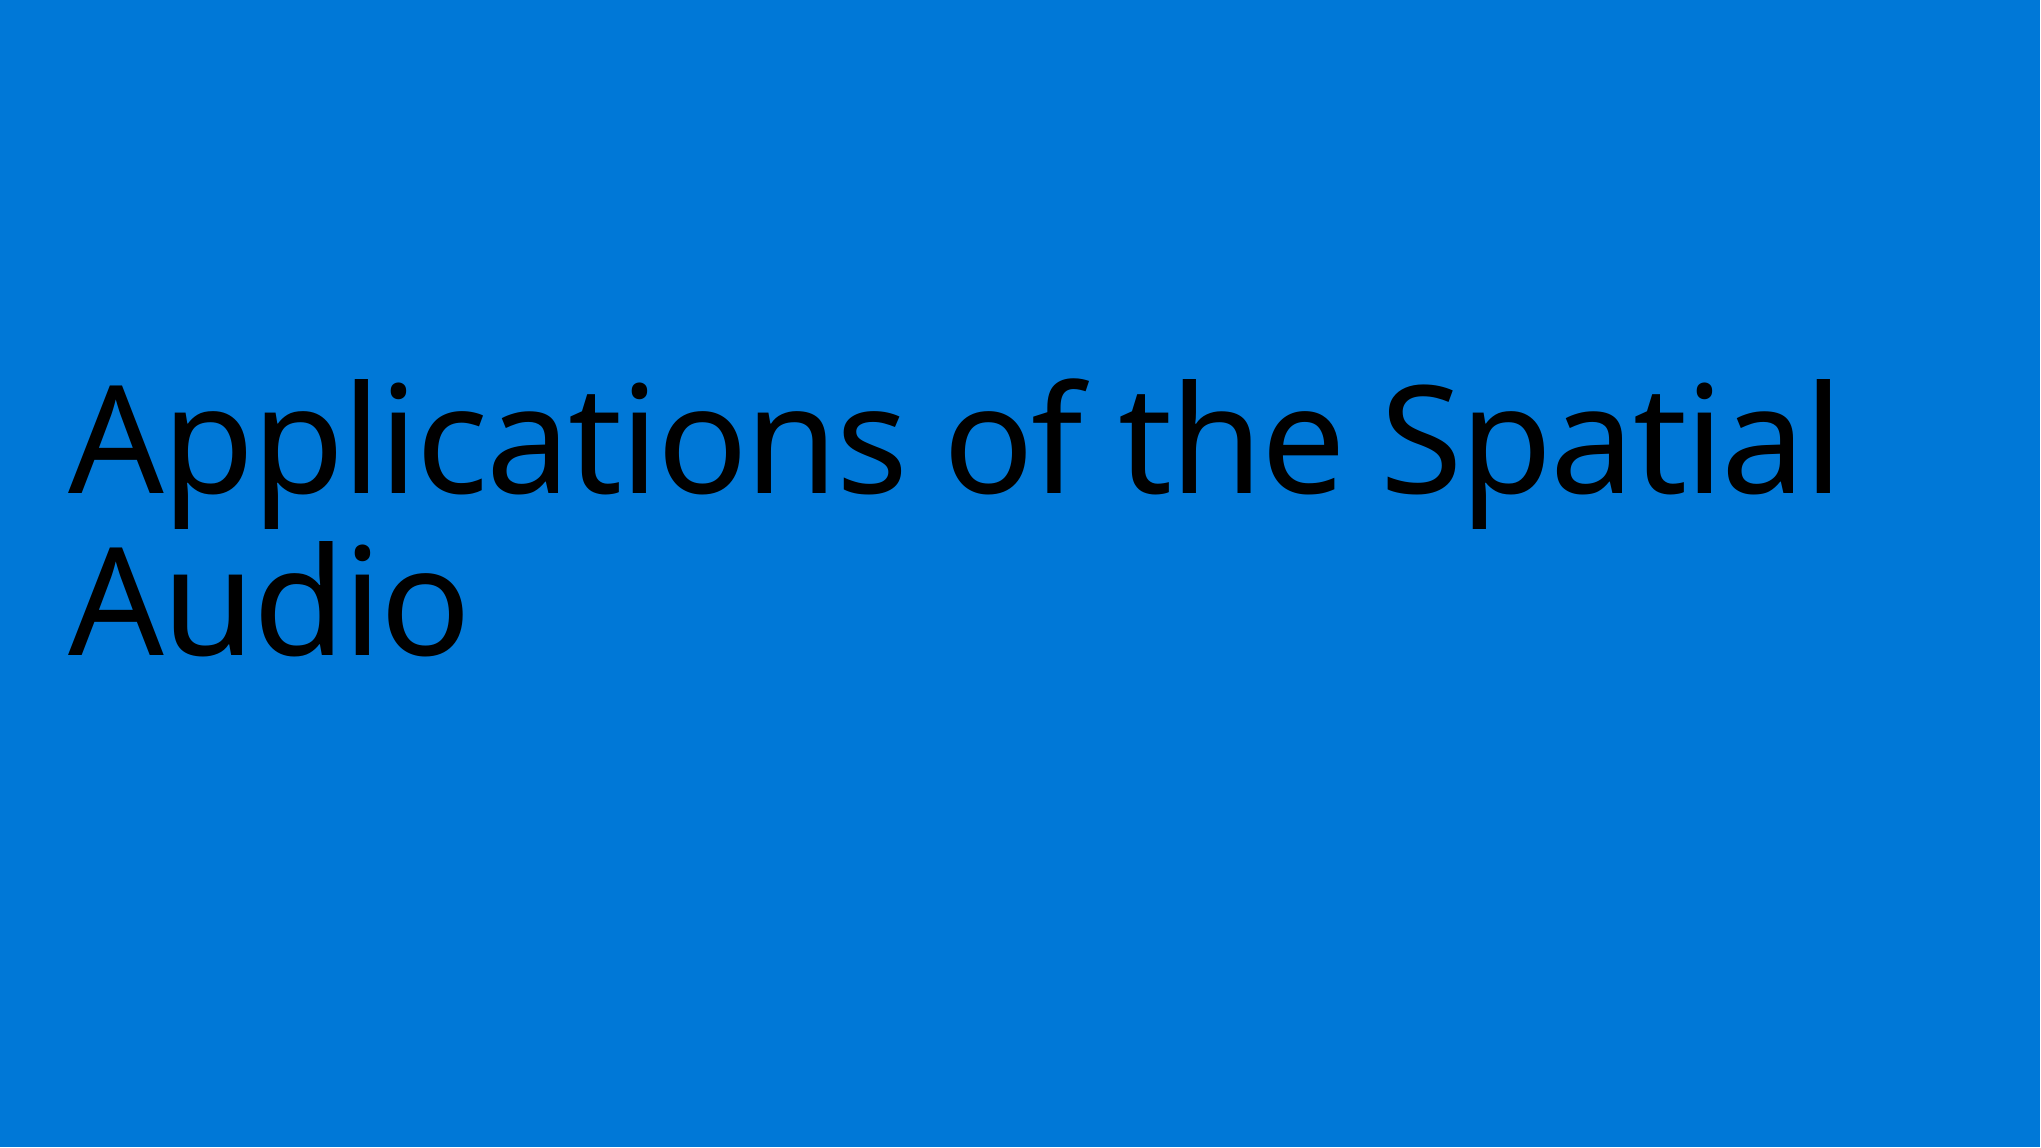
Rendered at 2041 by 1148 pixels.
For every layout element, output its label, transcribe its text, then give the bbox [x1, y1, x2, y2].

title Applications of the Spatial Audio [45, 348, 1996, 707]
